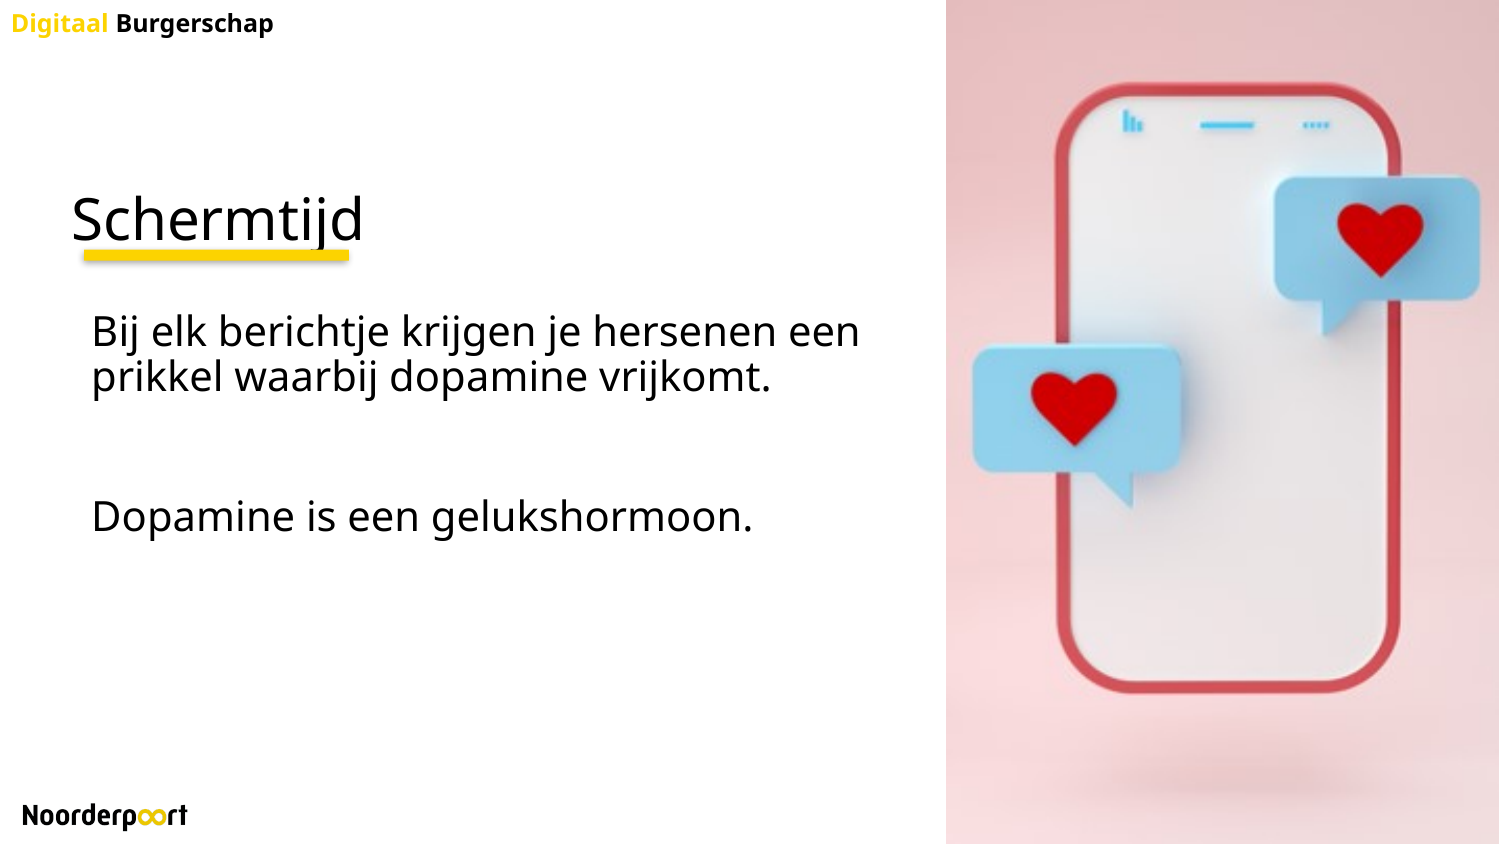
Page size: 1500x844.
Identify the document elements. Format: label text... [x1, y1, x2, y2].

text_box Digitaal Burgerschap [0, 0, 311, 45]
picture [946, 0, 1499, 844]
text_box [83, 249, 350, 261]
text_box Schermtijd [0, 174, 441, 260]
picture [21, 801, 188, 832]
text_box Bij elk berichtje krijgen je hersenen een prikkel waarbij dopamine vrijkomt. Dopamine is een gelukshormoon. [76, 302, 919, 644]
